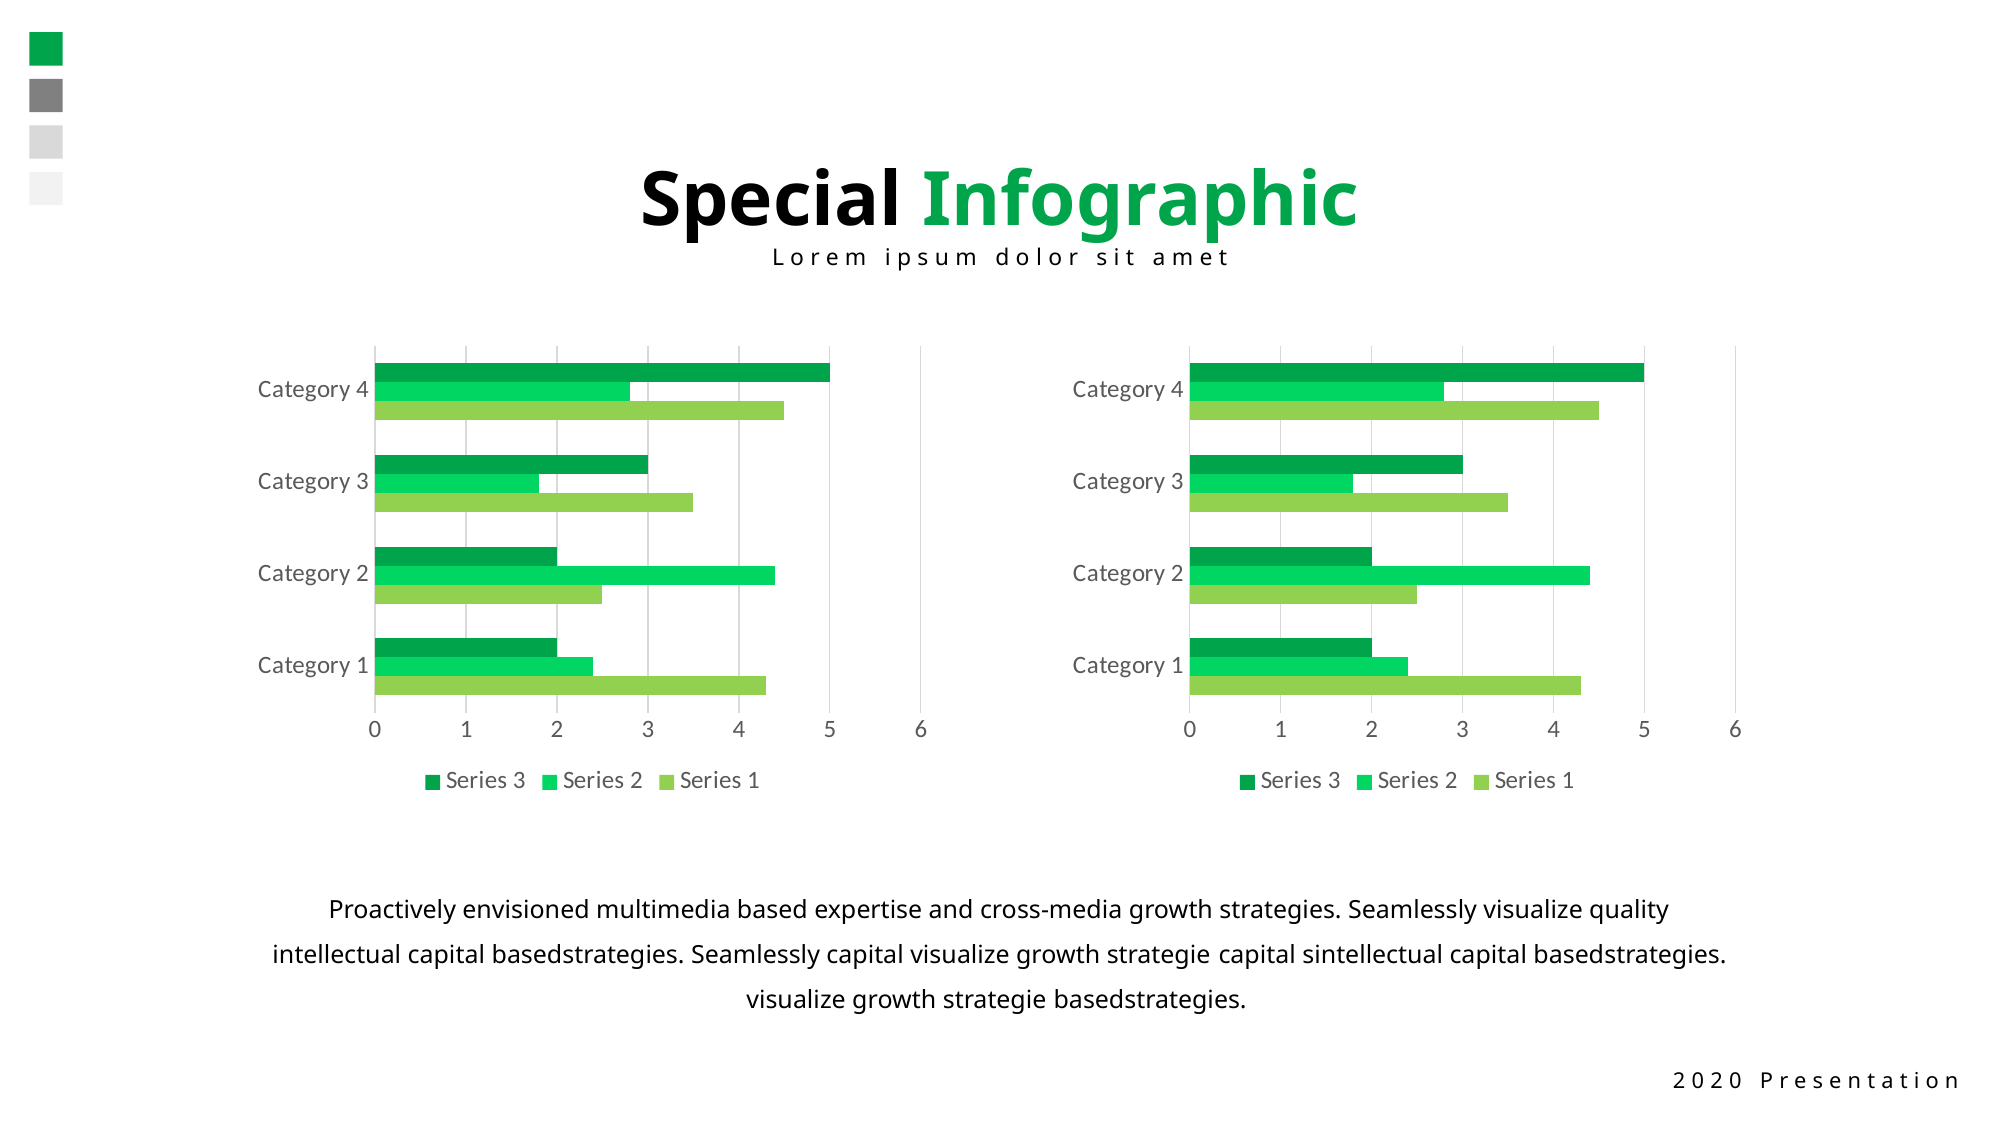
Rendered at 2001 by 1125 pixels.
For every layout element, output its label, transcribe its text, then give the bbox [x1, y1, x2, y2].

chart [1058, 336, 1756, 801]
text_box Proactively envisioned multimedia based expertise and cross-media growth strategies. Seamlessly visualize quality intellectual capital basedstrategies. Seamlessly capital visualize growth strategie capital sintellectual capital basedstrategies. visualize growth strategie basedstrategies. [270, 878, 1730, 1014]
text_box 2020 Presentation [1599, 1059, 1974, 1101]
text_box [555, 142, 1445, 279]
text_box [29, 32, 63, 206]
chart [244, 336, 942, 801]
